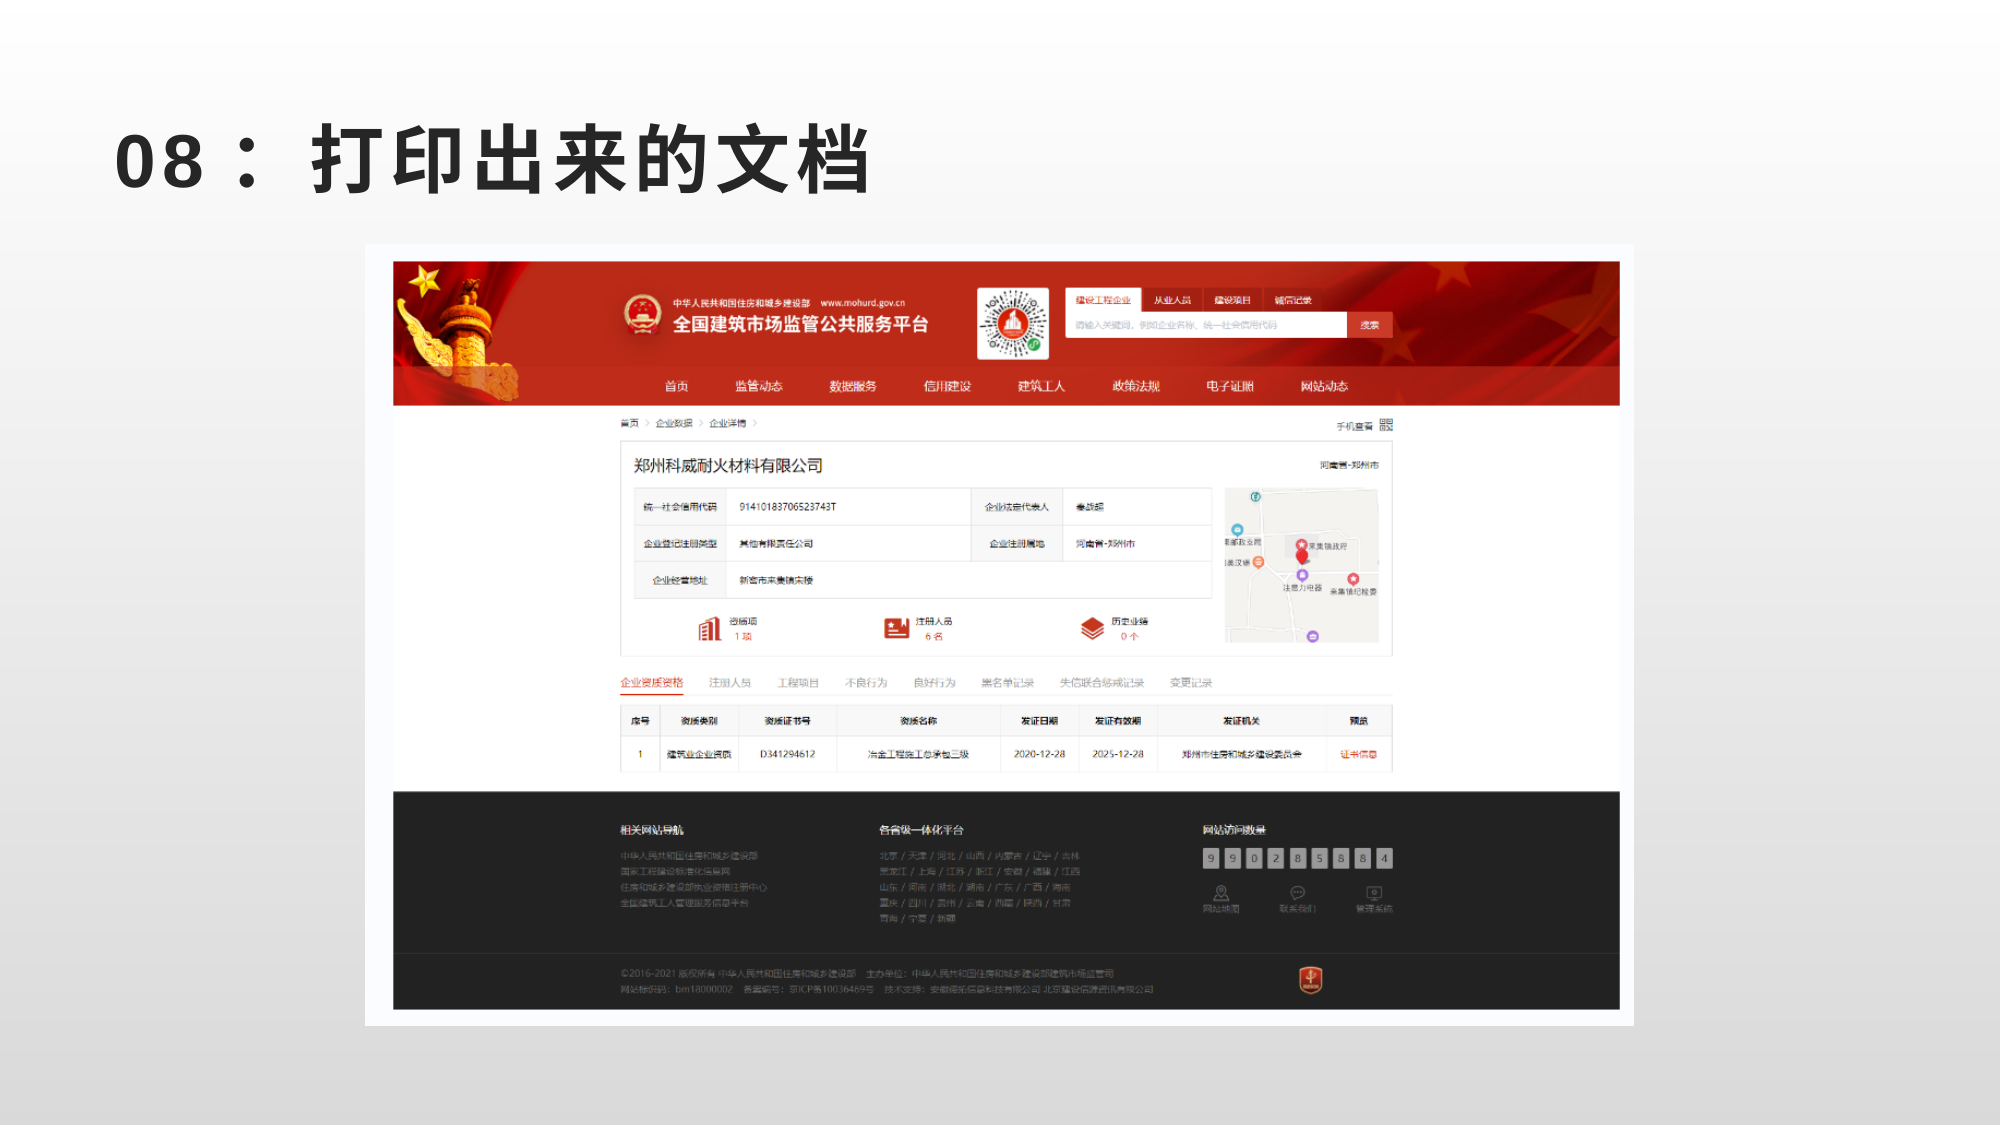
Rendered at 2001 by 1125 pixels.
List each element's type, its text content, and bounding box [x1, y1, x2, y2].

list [365, 244, 1634, 1026]
title 08：打印出来的文档 [99, 99, 1900, 216]
